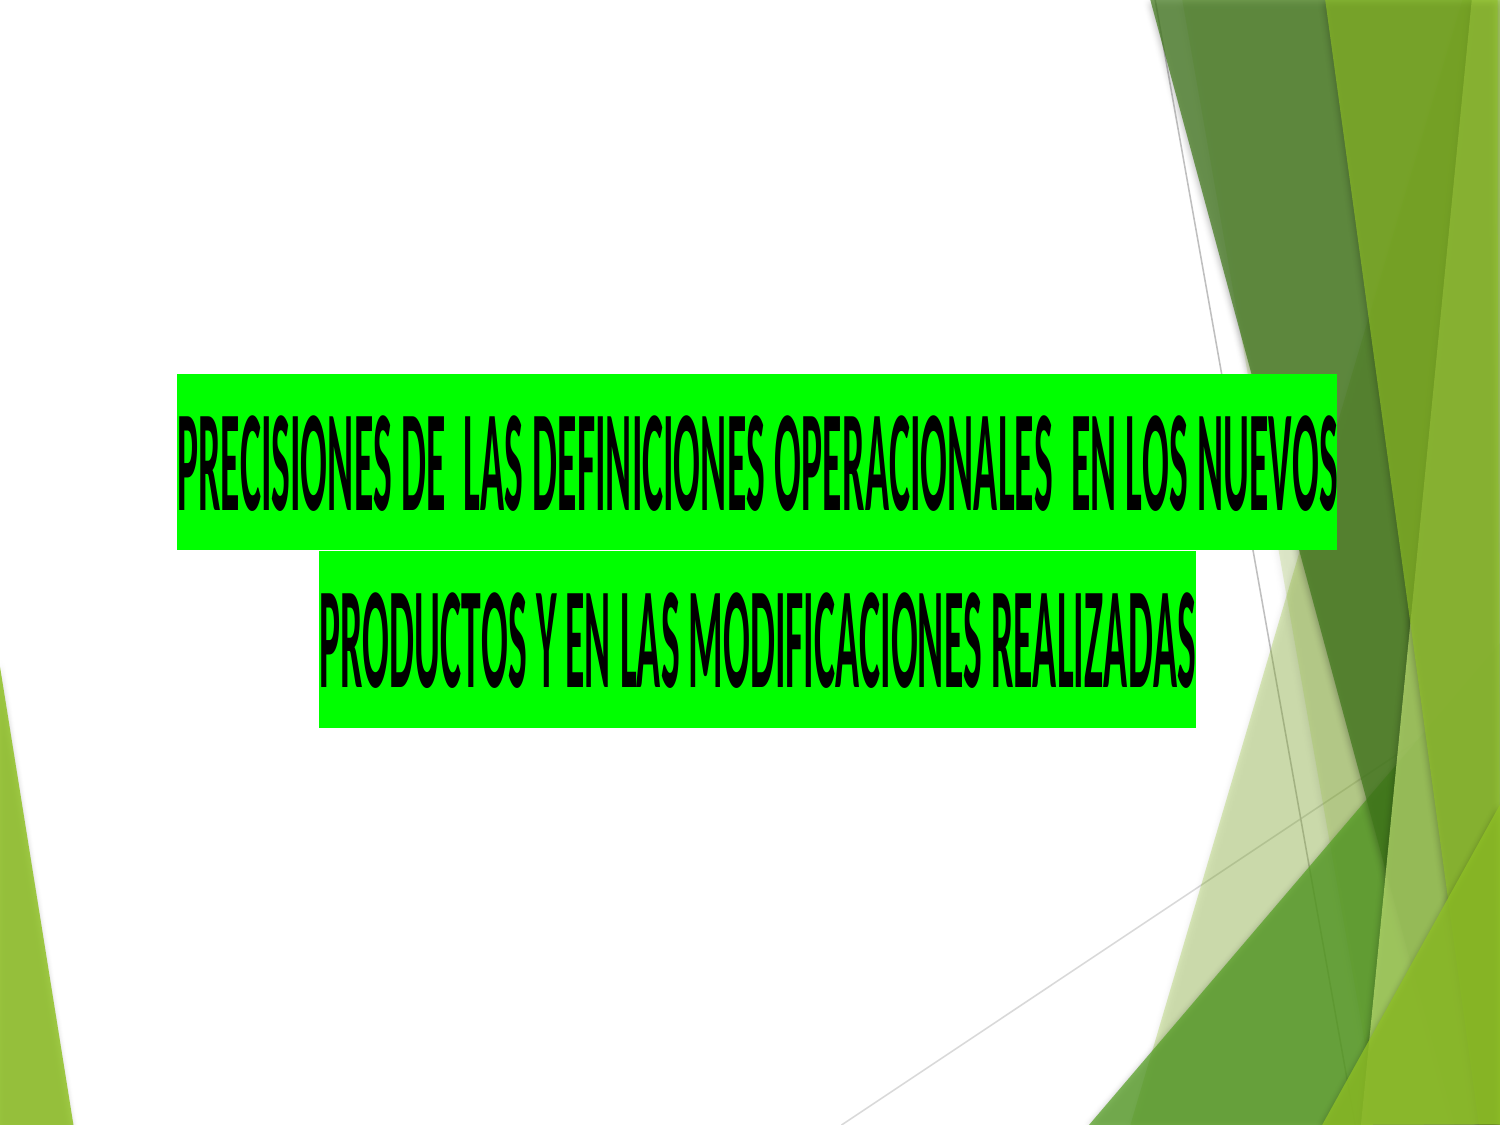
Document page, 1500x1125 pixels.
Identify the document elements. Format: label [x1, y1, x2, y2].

picture [146, 372, 1365, 729]
